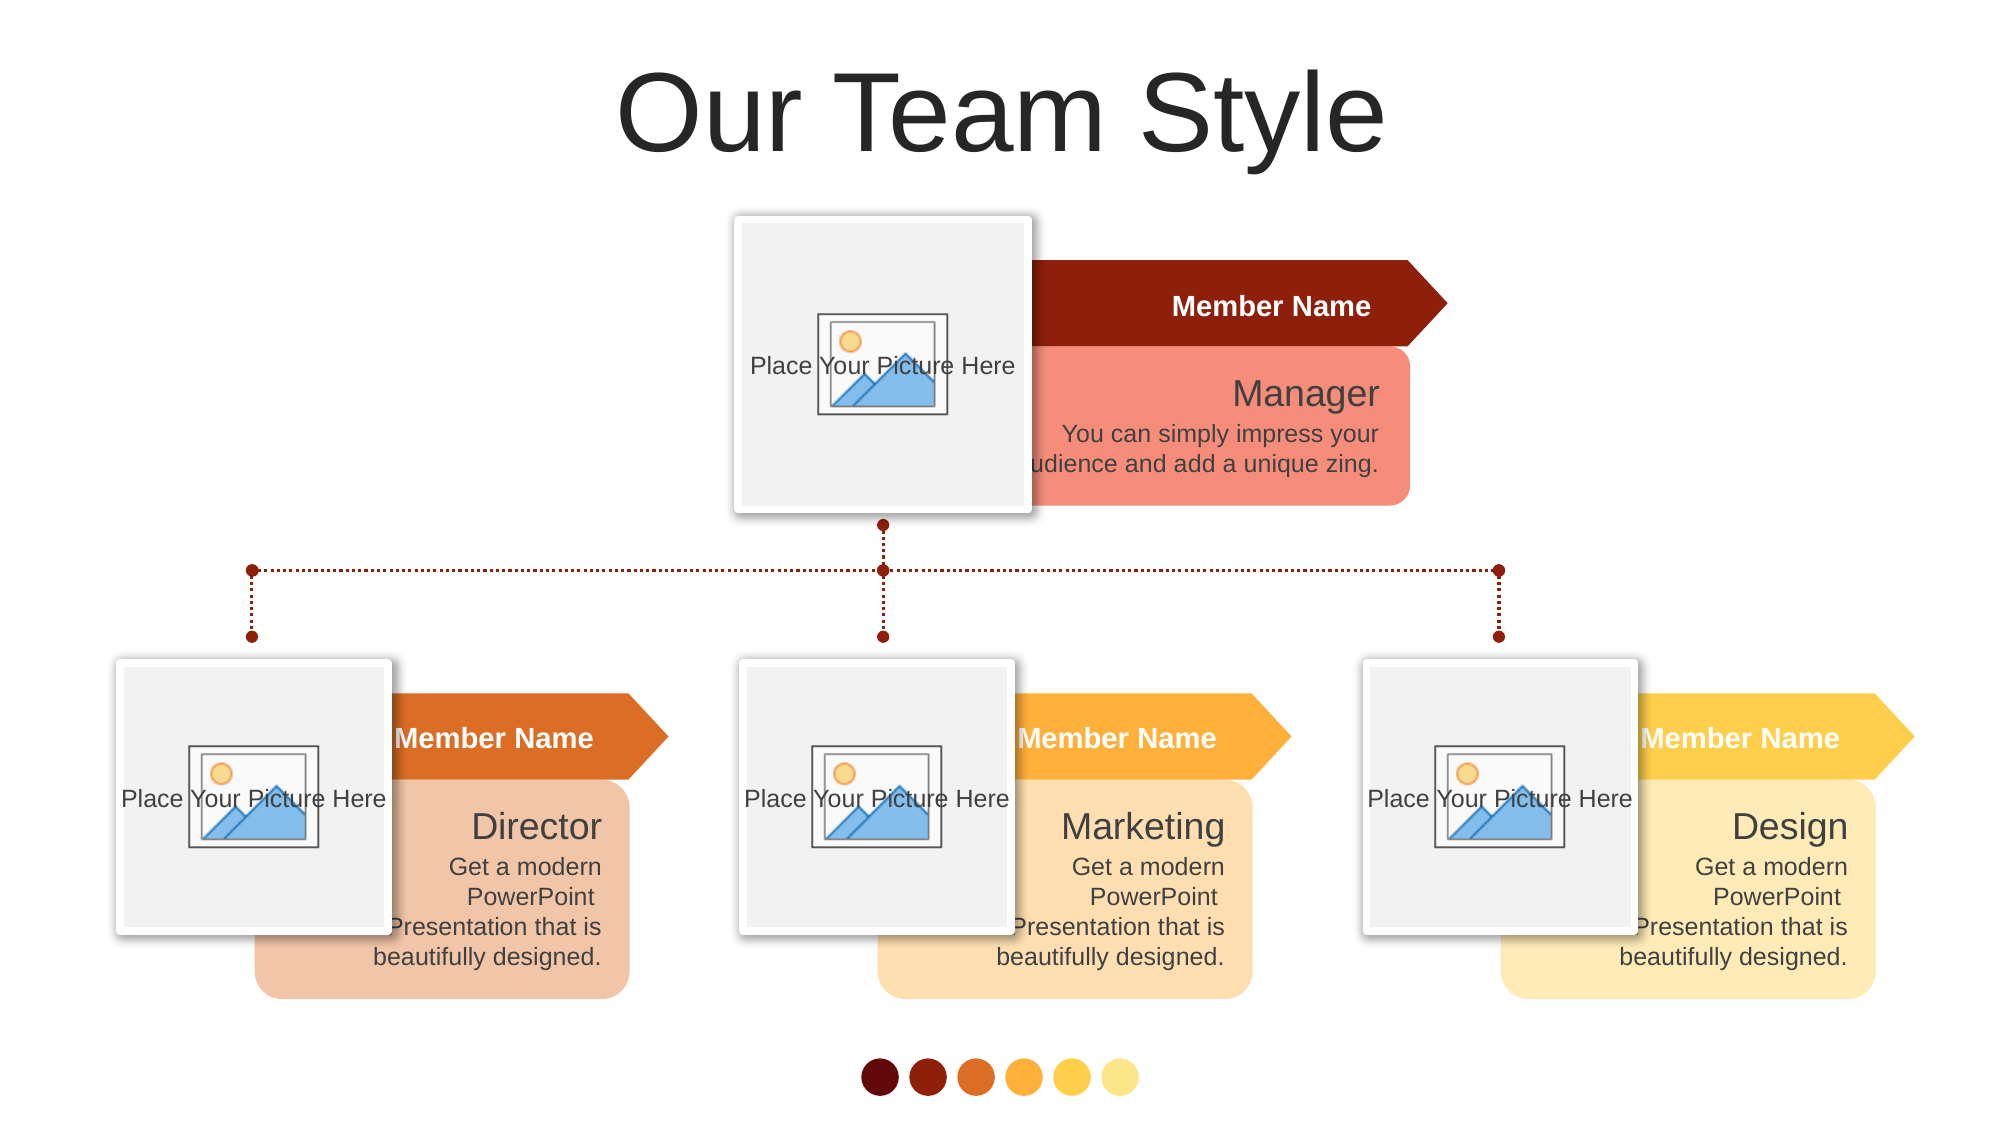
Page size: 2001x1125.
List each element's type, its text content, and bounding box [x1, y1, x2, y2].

text_box [876, 783, 1254, 1001]
text_box [1044, 348, 1412, 507]
picture [742, 223, 1025, 506]
list Our Team Style [53, 55, 1952, 175]
text_box [1027, 692, 1294, 781]
text_box [405, 692, 670, 781]
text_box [979, 711, 1241, 980]
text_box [1602, 711, 1864, 980]
text_box [1650, 692, 1917, 781]
picture [1370, 667, 1631, 928]
picture [747, 667, 1008, 928]
text_box [1499, 783, 1877, 1001]
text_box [1025, 279, 1395, 486]
text_box [1044, 259, 1450, 348]
text_box [253, 783, 631, 1001]
picture [123, 667, 385, 928]
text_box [356, 711, 617, 980]
